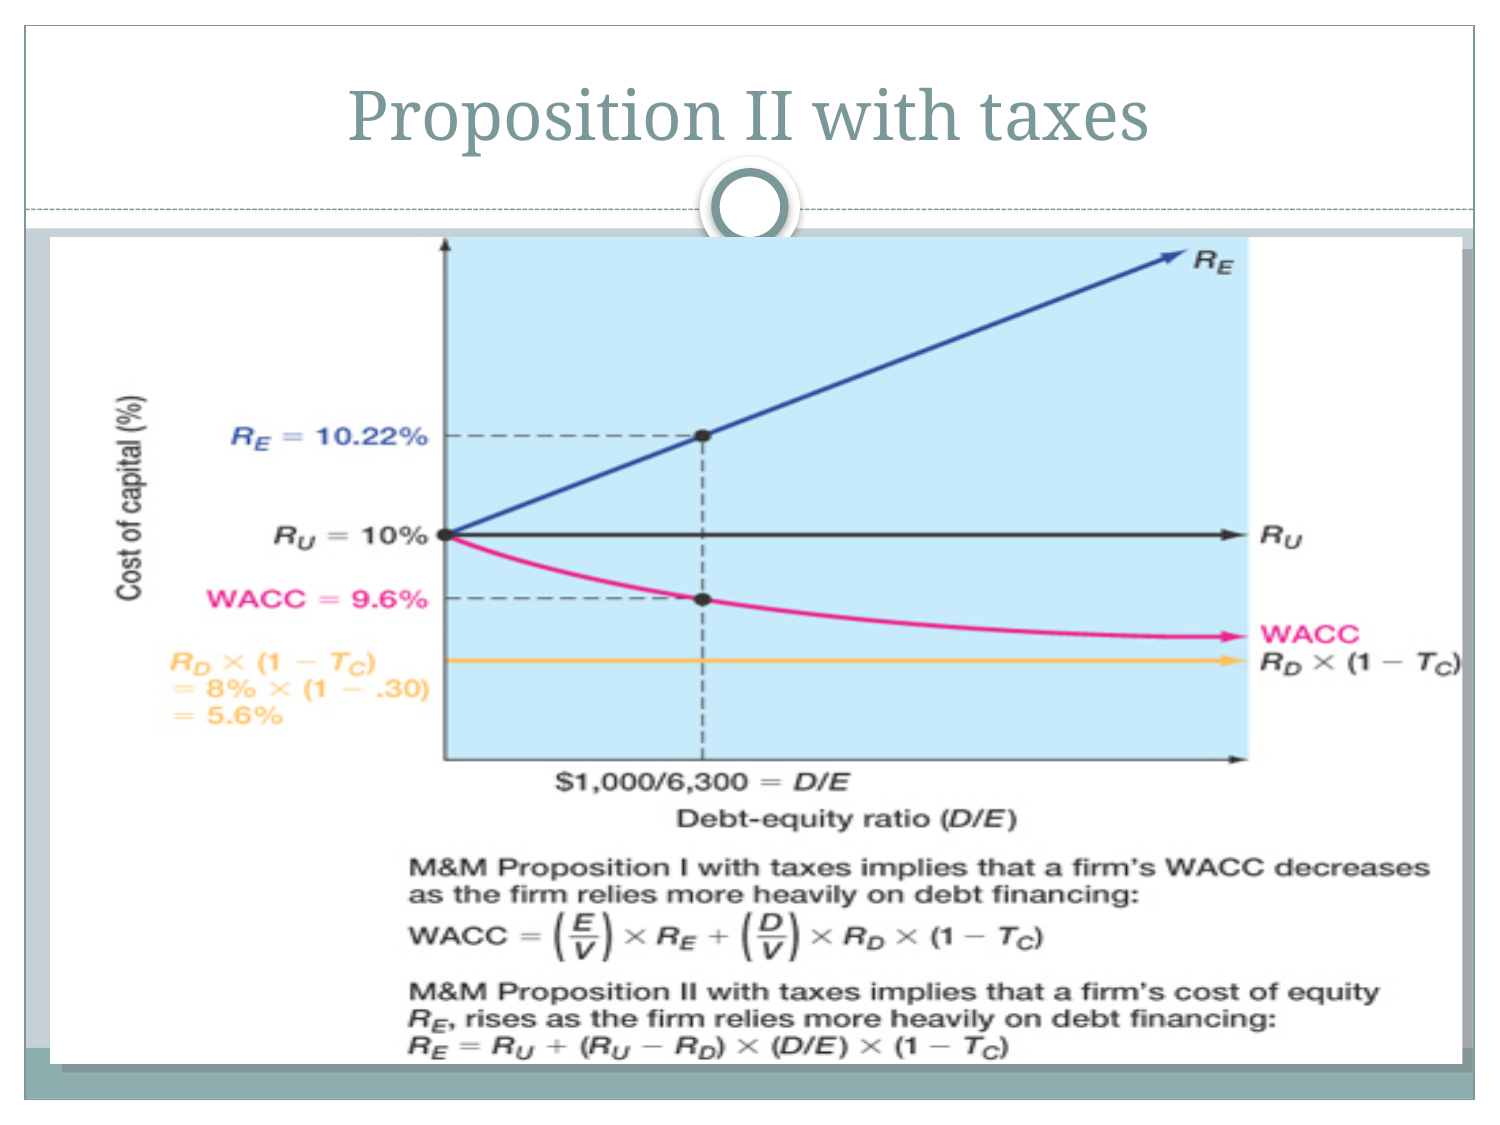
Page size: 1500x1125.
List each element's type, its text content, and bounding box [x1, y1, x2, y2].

title Proposition II with taxes [49, 37, 1450, 162]
picture [49, 237, 1463, 1064]
